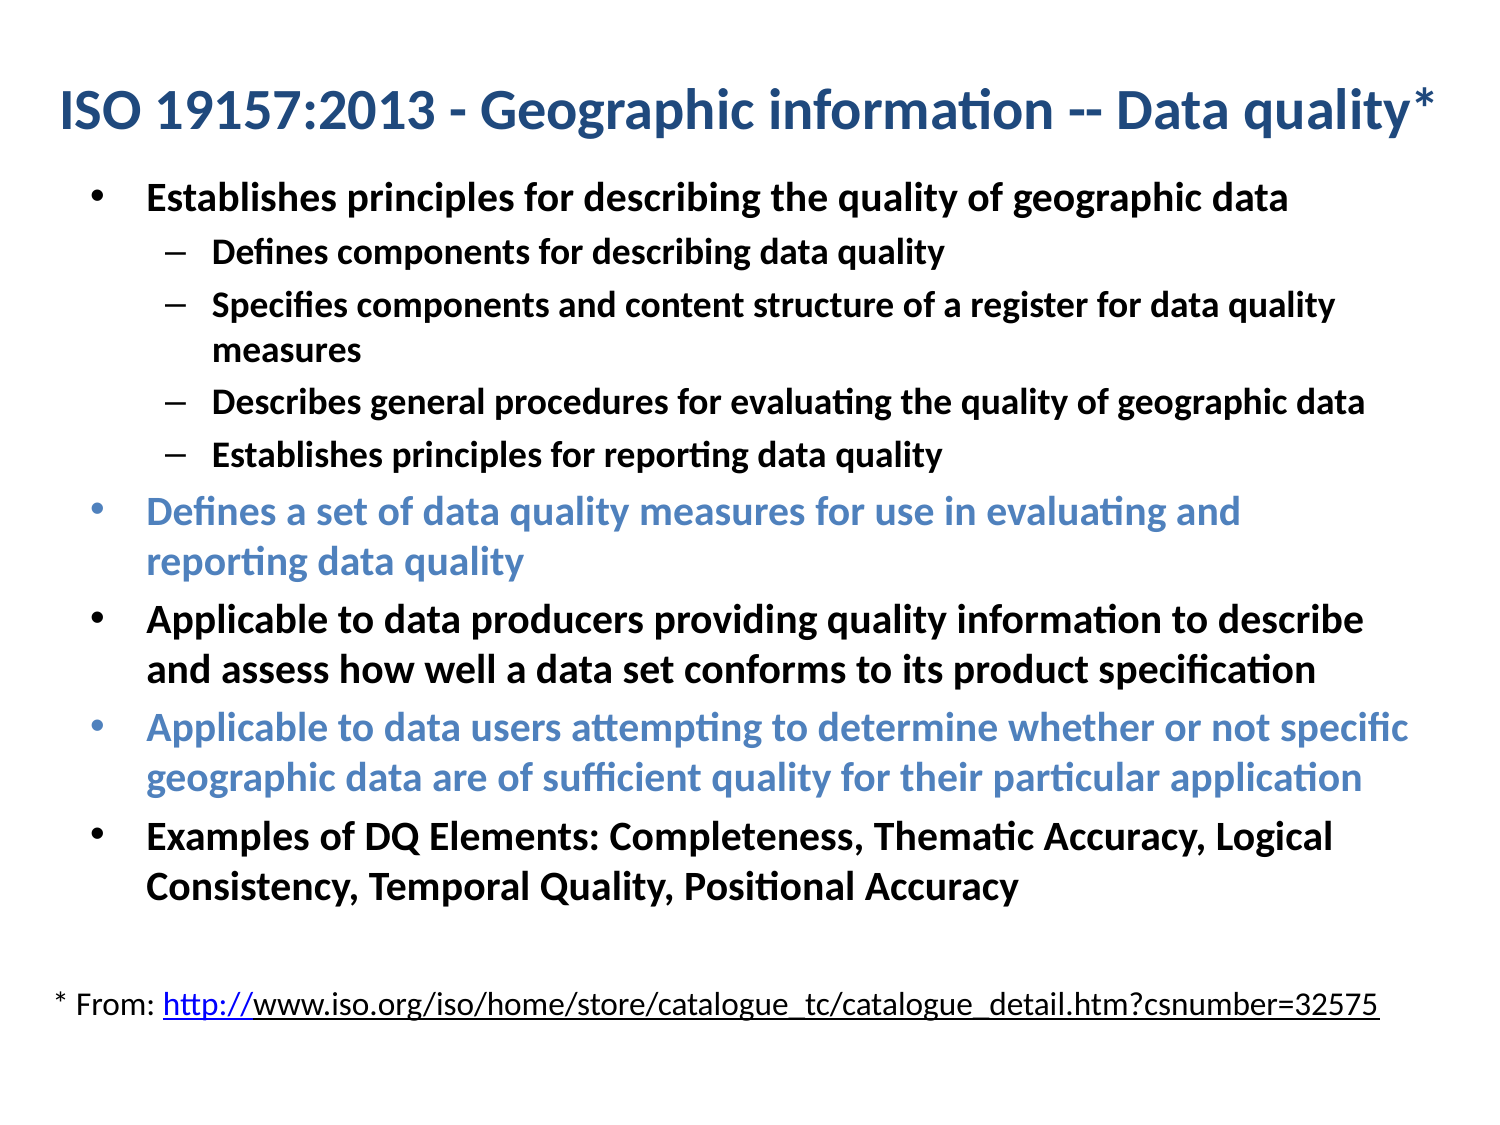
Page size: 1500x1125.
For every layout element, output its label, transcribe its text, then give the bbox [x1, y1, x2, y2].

title ISO 19157:2013 - Geographic information -- Data quality* [37, 50, 1463, 163]
text_box * From: http://www.iso.org/iso/home/store/catalogue_tc/catalogue_detail.htm?csnumber=32575 [37, 974, 1463, 1030]
list Establishes principles for describing the quality of geographic data Defines components for describing data quality Specifies components and content structure of a register for data quality measures Describes general procedures for evaluating the quality of geographic data Establishes principles for reporting data quality Defines a set of data quality measures for use in evaluating and reporting data quality Applicable to data producers providing quality information to describe and assess how well a data set conforms to its product specification Applicable to data users attempting to determine whether or not specific geographic data are of sufficient quality for their particular application Examples of DQ Elements: Completeness, Thematic Accuracy, Logical Consistency, Temporal Quality, Positional Accuracy [75, 162, 1425, 950]
